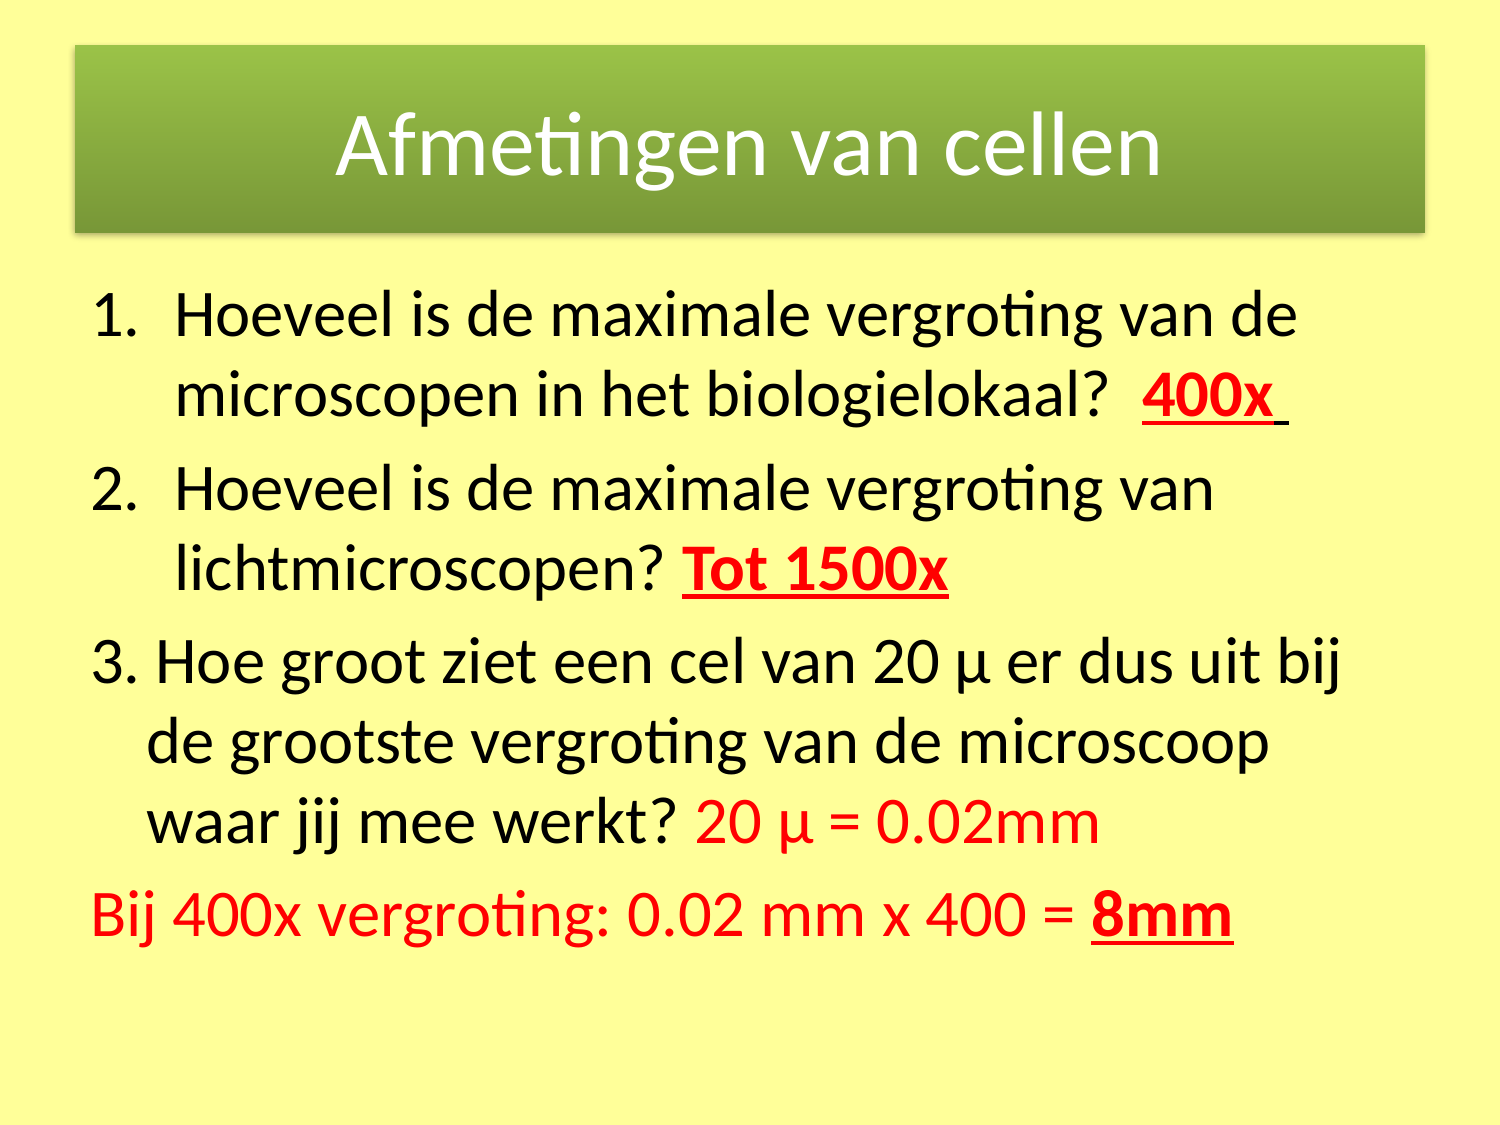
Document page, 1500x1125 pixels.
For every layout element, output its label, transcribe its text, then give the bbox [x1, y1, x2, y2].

title Afmetingen van cellen [75, 45, 1425, 233]
list Hoeveel is de maximale vergroting van de microscopen in het biologielokaal? 400x Hoeveel is de maximale vergroting van lichtmicroscopen? Tot 1500x 3. Hoe groot ziet een cel van 20 µ er dus uit bij de grootste vergroting van de microscoop waar jij mee werkt? 20 µ = 0.02mm Bij 400x vergroting: 0.02 mm x 400 = 8mm [75, 262, 1425, 1005]
